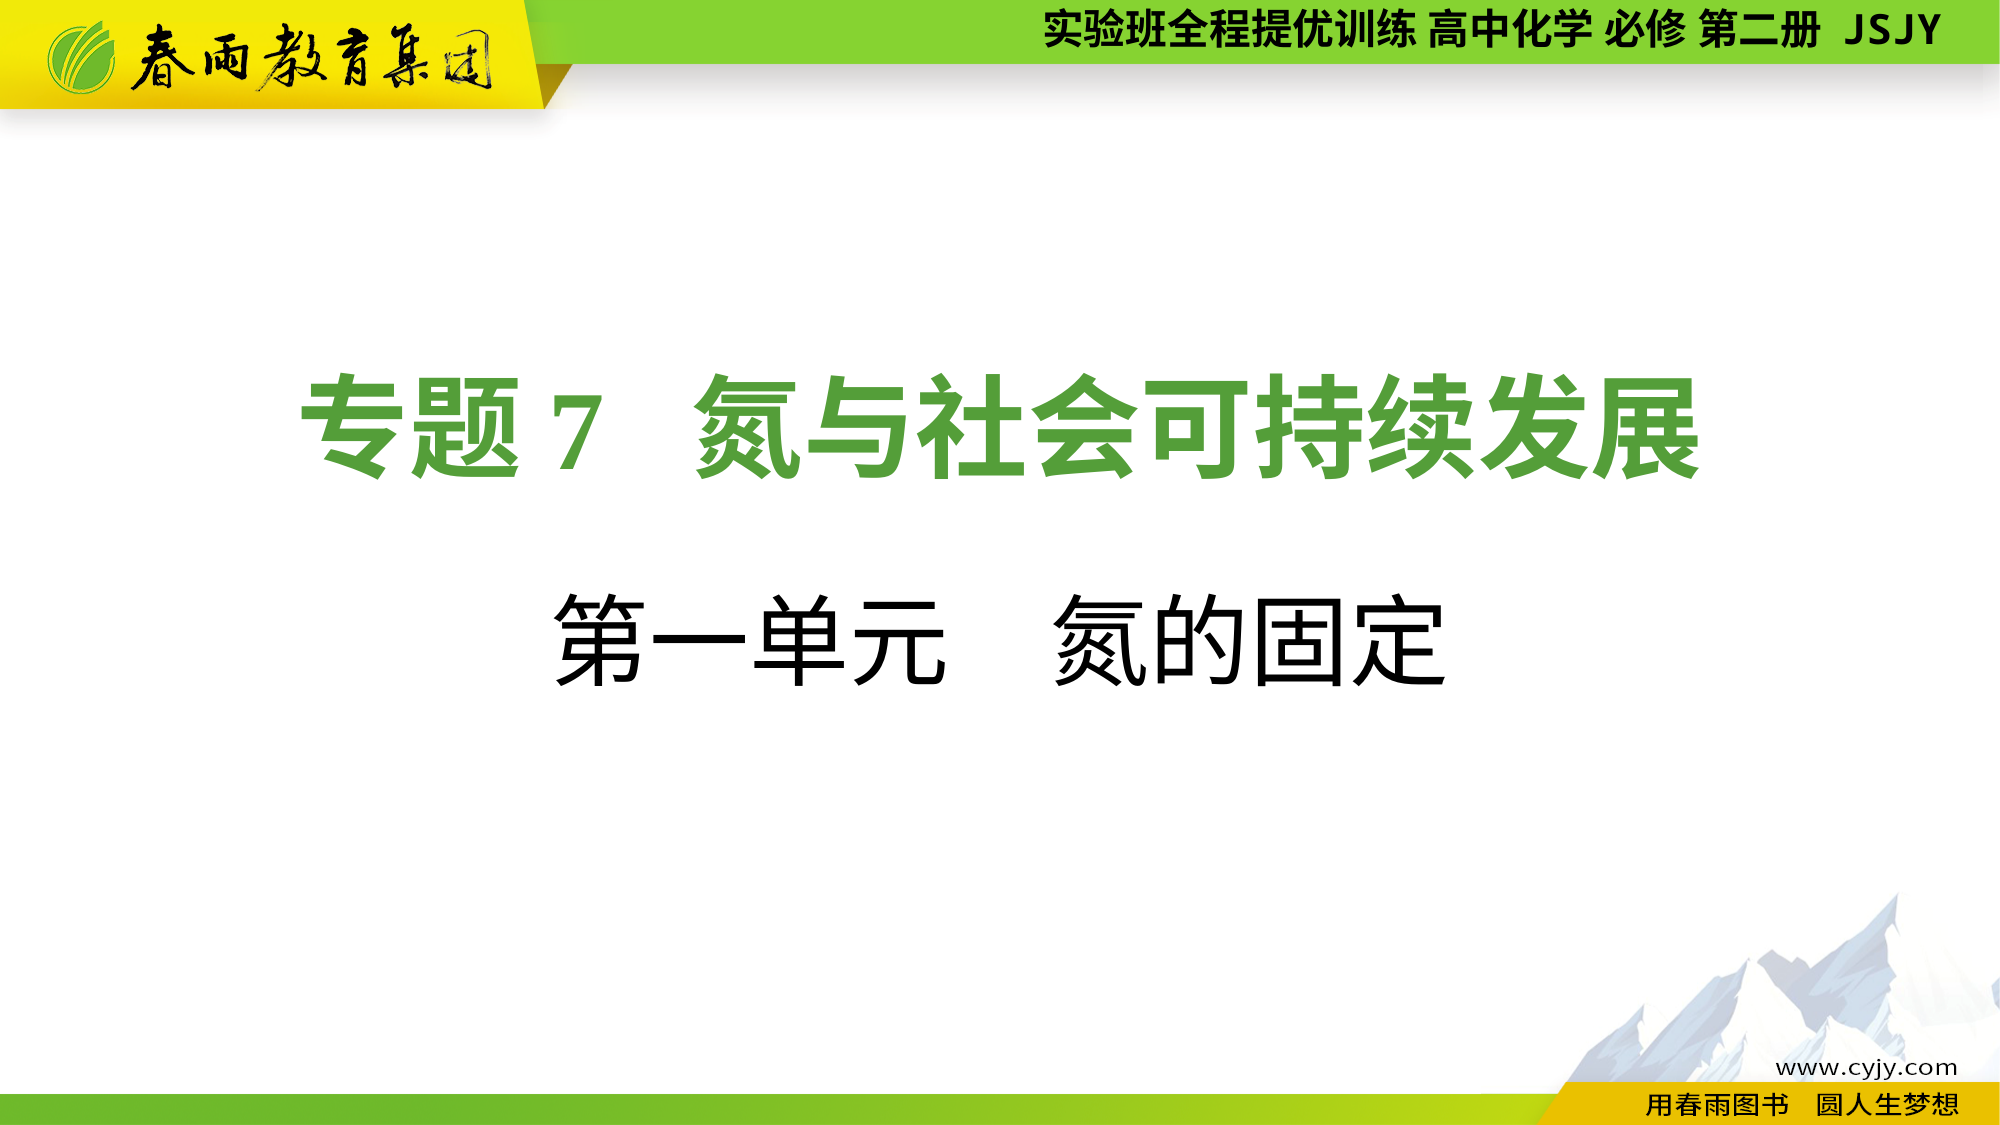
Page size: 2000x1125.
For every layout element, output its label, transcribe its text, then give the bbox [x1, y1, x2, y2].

picture [0, 0, 2000, 1125]
text_box 专题7 氮与社会可持续发展 [54, 282, 1946, 500]
text_box 第一单元 氮的固定 [54, 511, 1946, 706]
